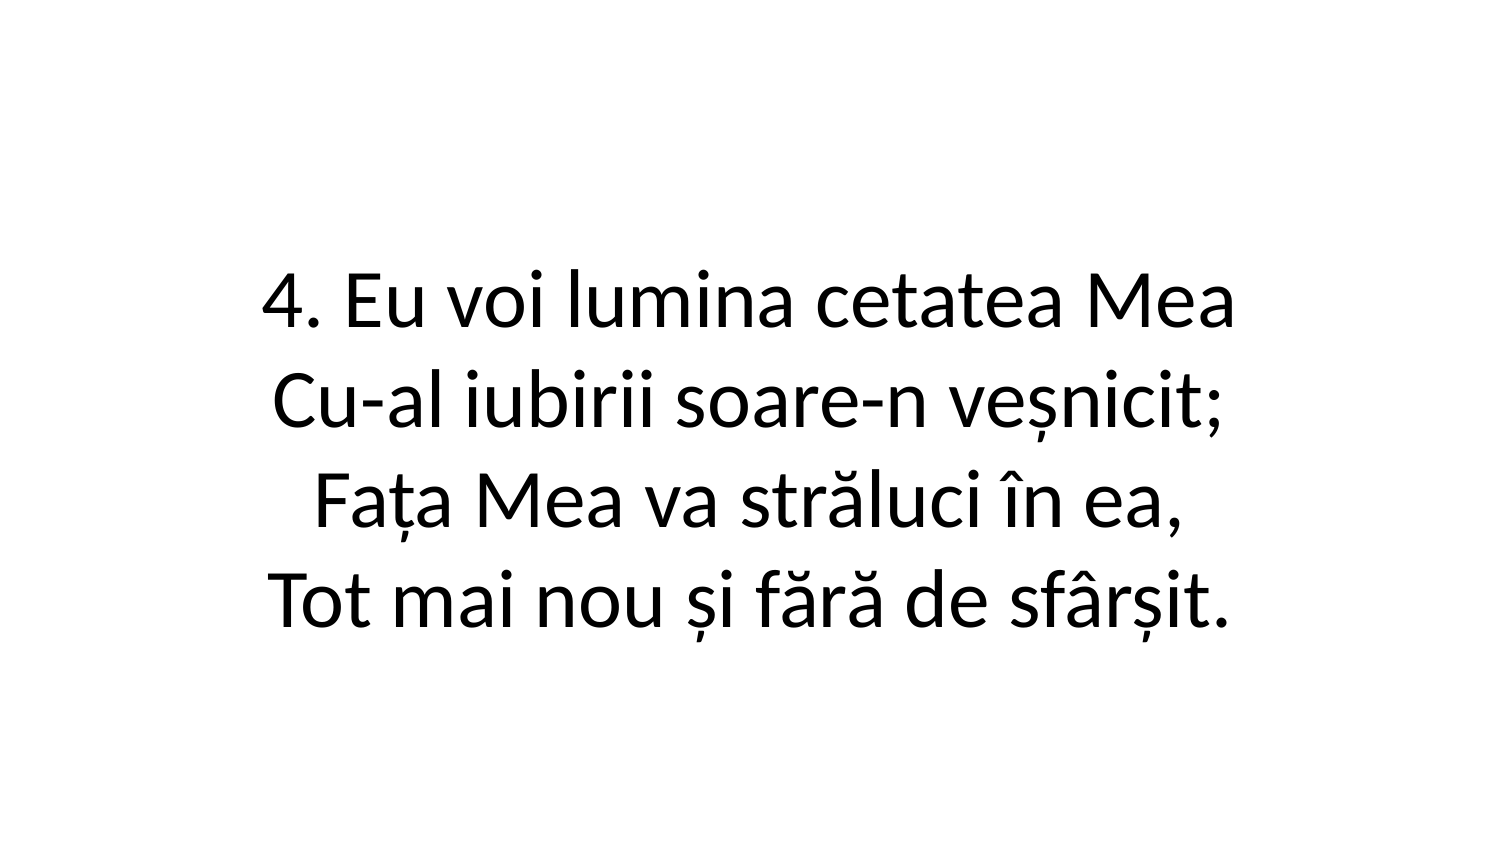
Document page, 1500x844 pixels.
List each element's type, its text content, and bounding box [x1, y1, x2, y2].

text_box 4. Eu voi lumina cetatea Mea Cu-al iubirii soare-n veșnicit; Fața Mea va străluci în ea, Tot mai nou și fără de sfârșit. [246, 192, 1254, 652]
